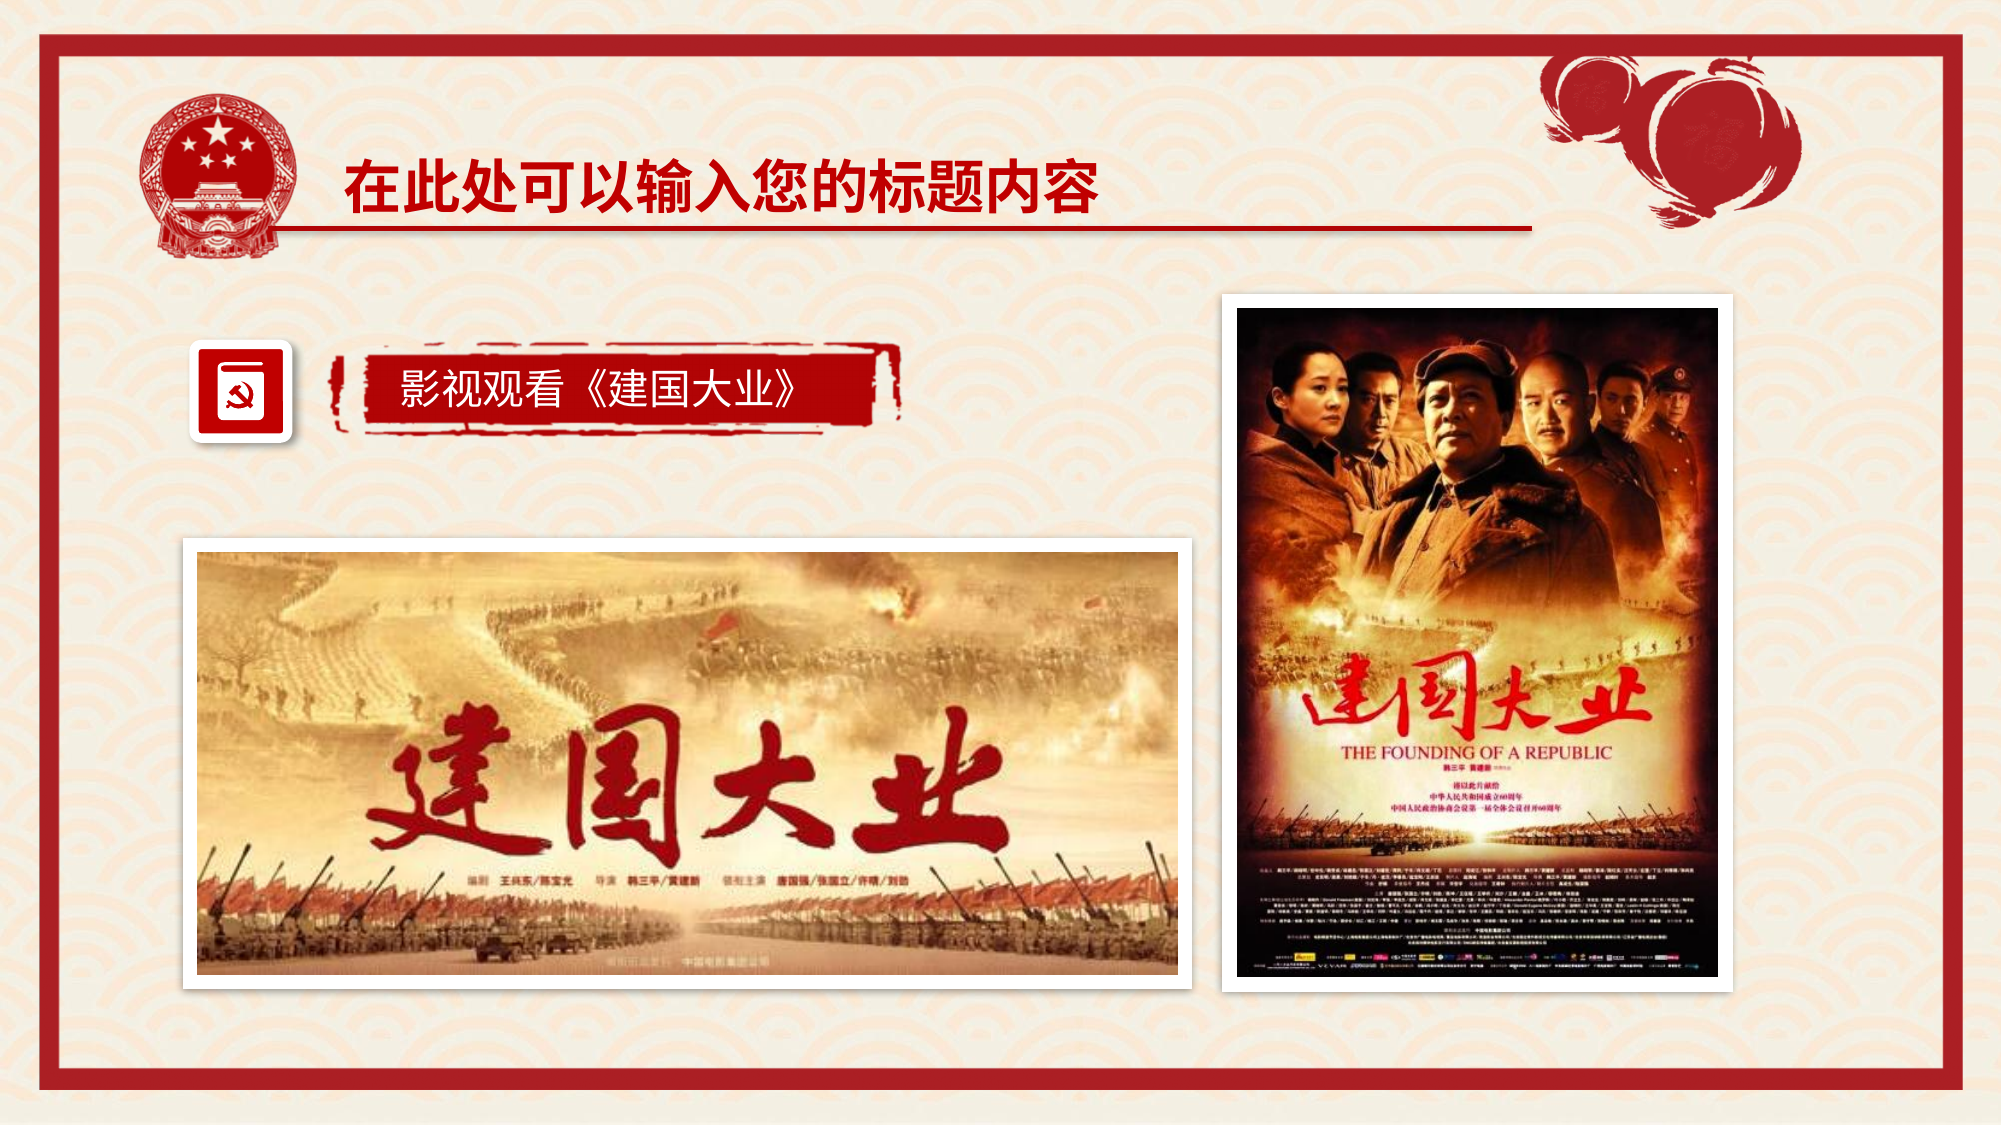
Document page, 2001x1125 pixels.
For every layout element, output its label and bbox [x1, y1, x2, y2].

text_box [311, 332, 908, 446]
picture [0, 0, 2001, 1125]
